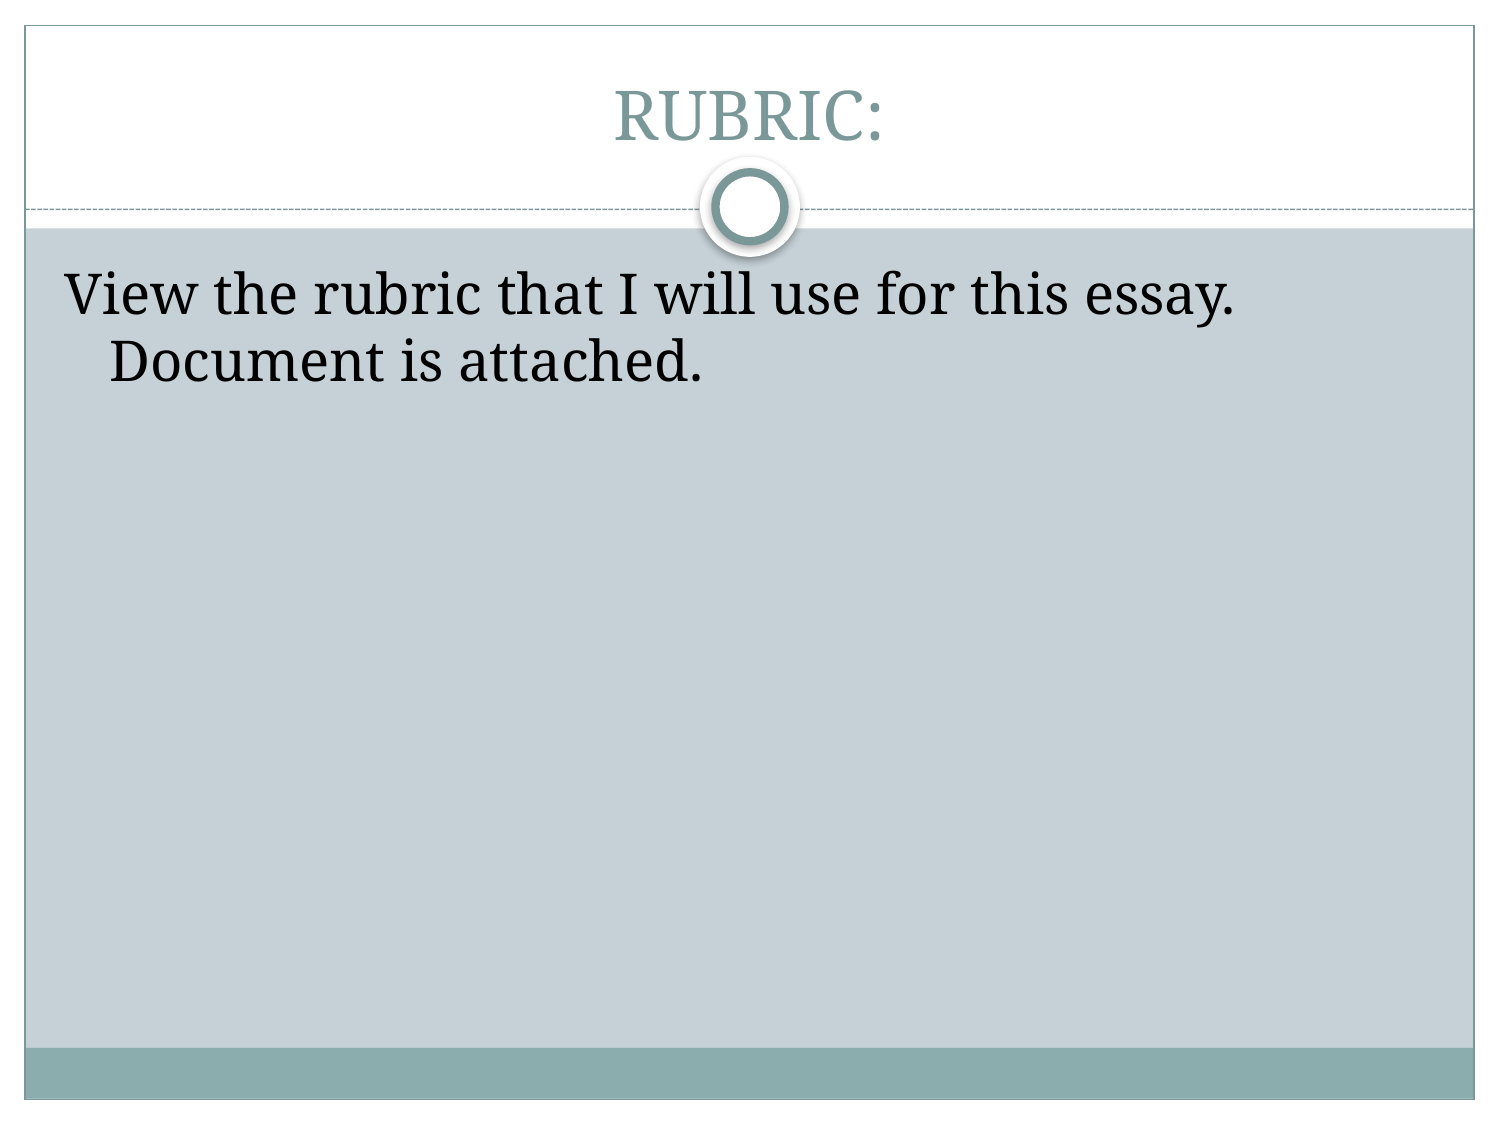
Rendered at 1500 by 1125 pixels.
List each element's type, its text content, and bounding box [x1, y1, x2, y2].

title RUBRIC: [49, 37, 1450, 162]
list View the rubric that I will use for this essay. Document is attached. [49, 250, 1445, 1001]
